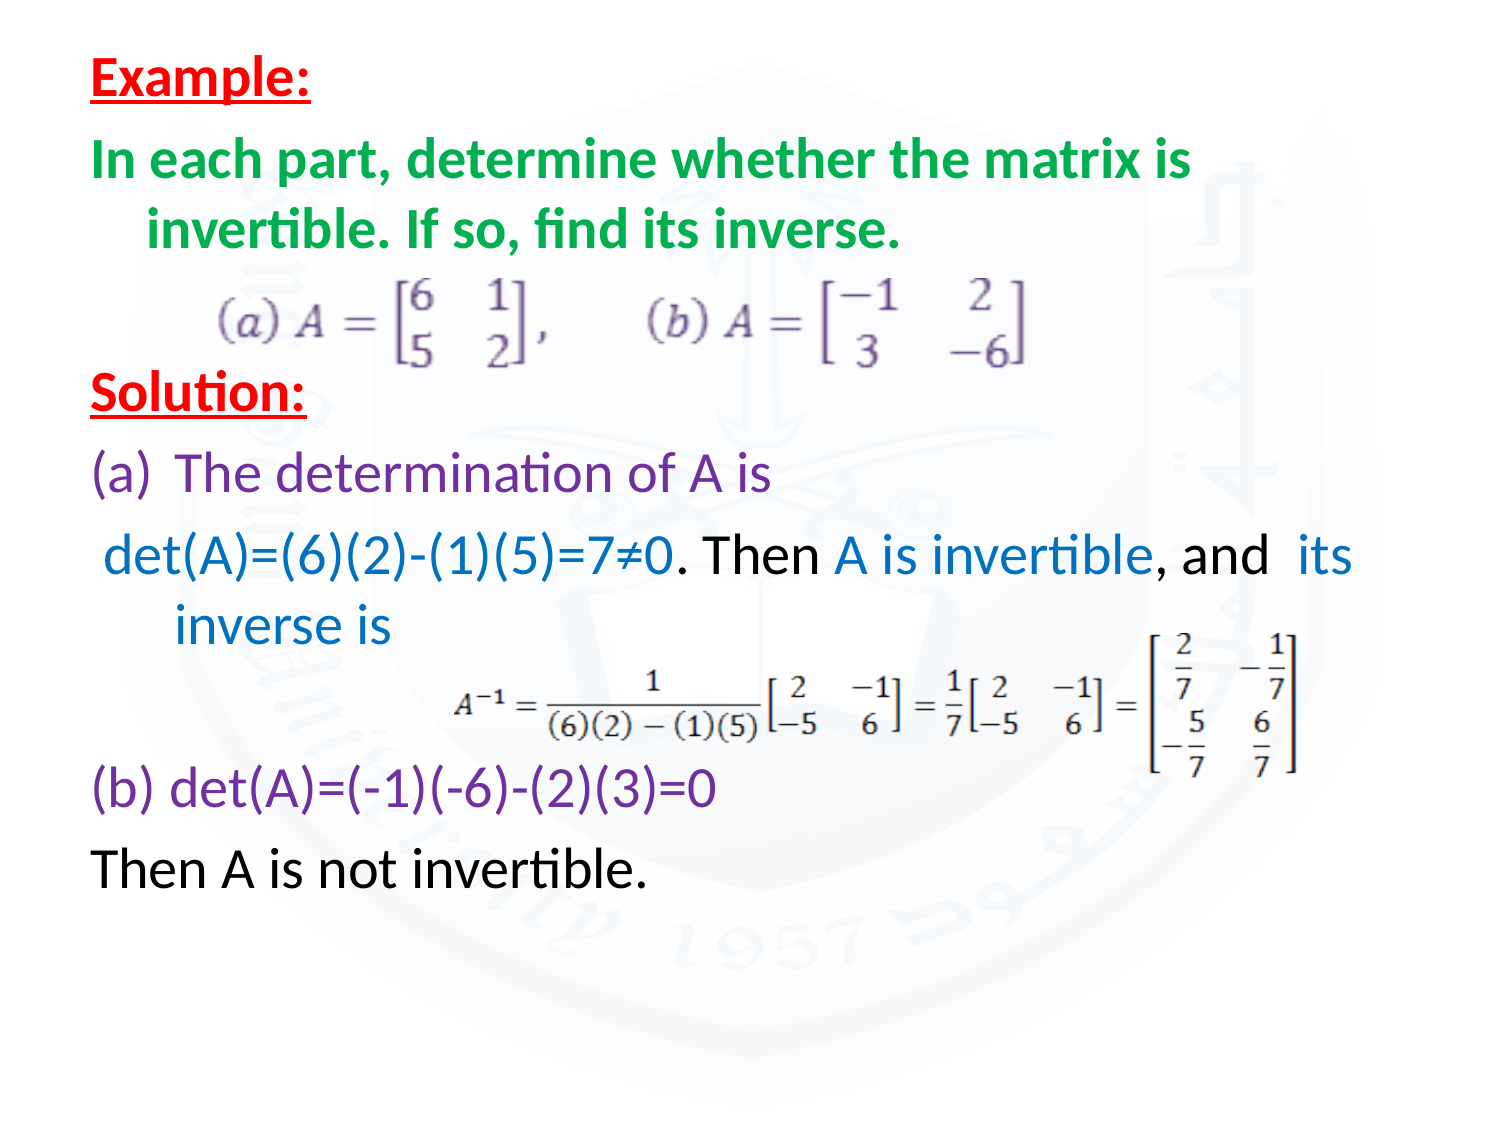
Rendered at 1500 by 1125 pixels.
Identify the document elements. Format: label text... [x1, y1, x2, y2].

list Example: In each part, determine whether the matrix is invertible. If so, find its inverse. Solution: The determination of A is det(A)=(6)(2)-(1)(5)=7≠0. Then A is invertible, and its inverse is (b) det(A)=(-1)(-6)-(2)(3)=0 Then A is not invertible. [75, 75, 1425, 1083]
text_box [0, 0, 1500, 75]
picture [454, 633, 1299, 788]
picture [206, 278, 1041, 386]
